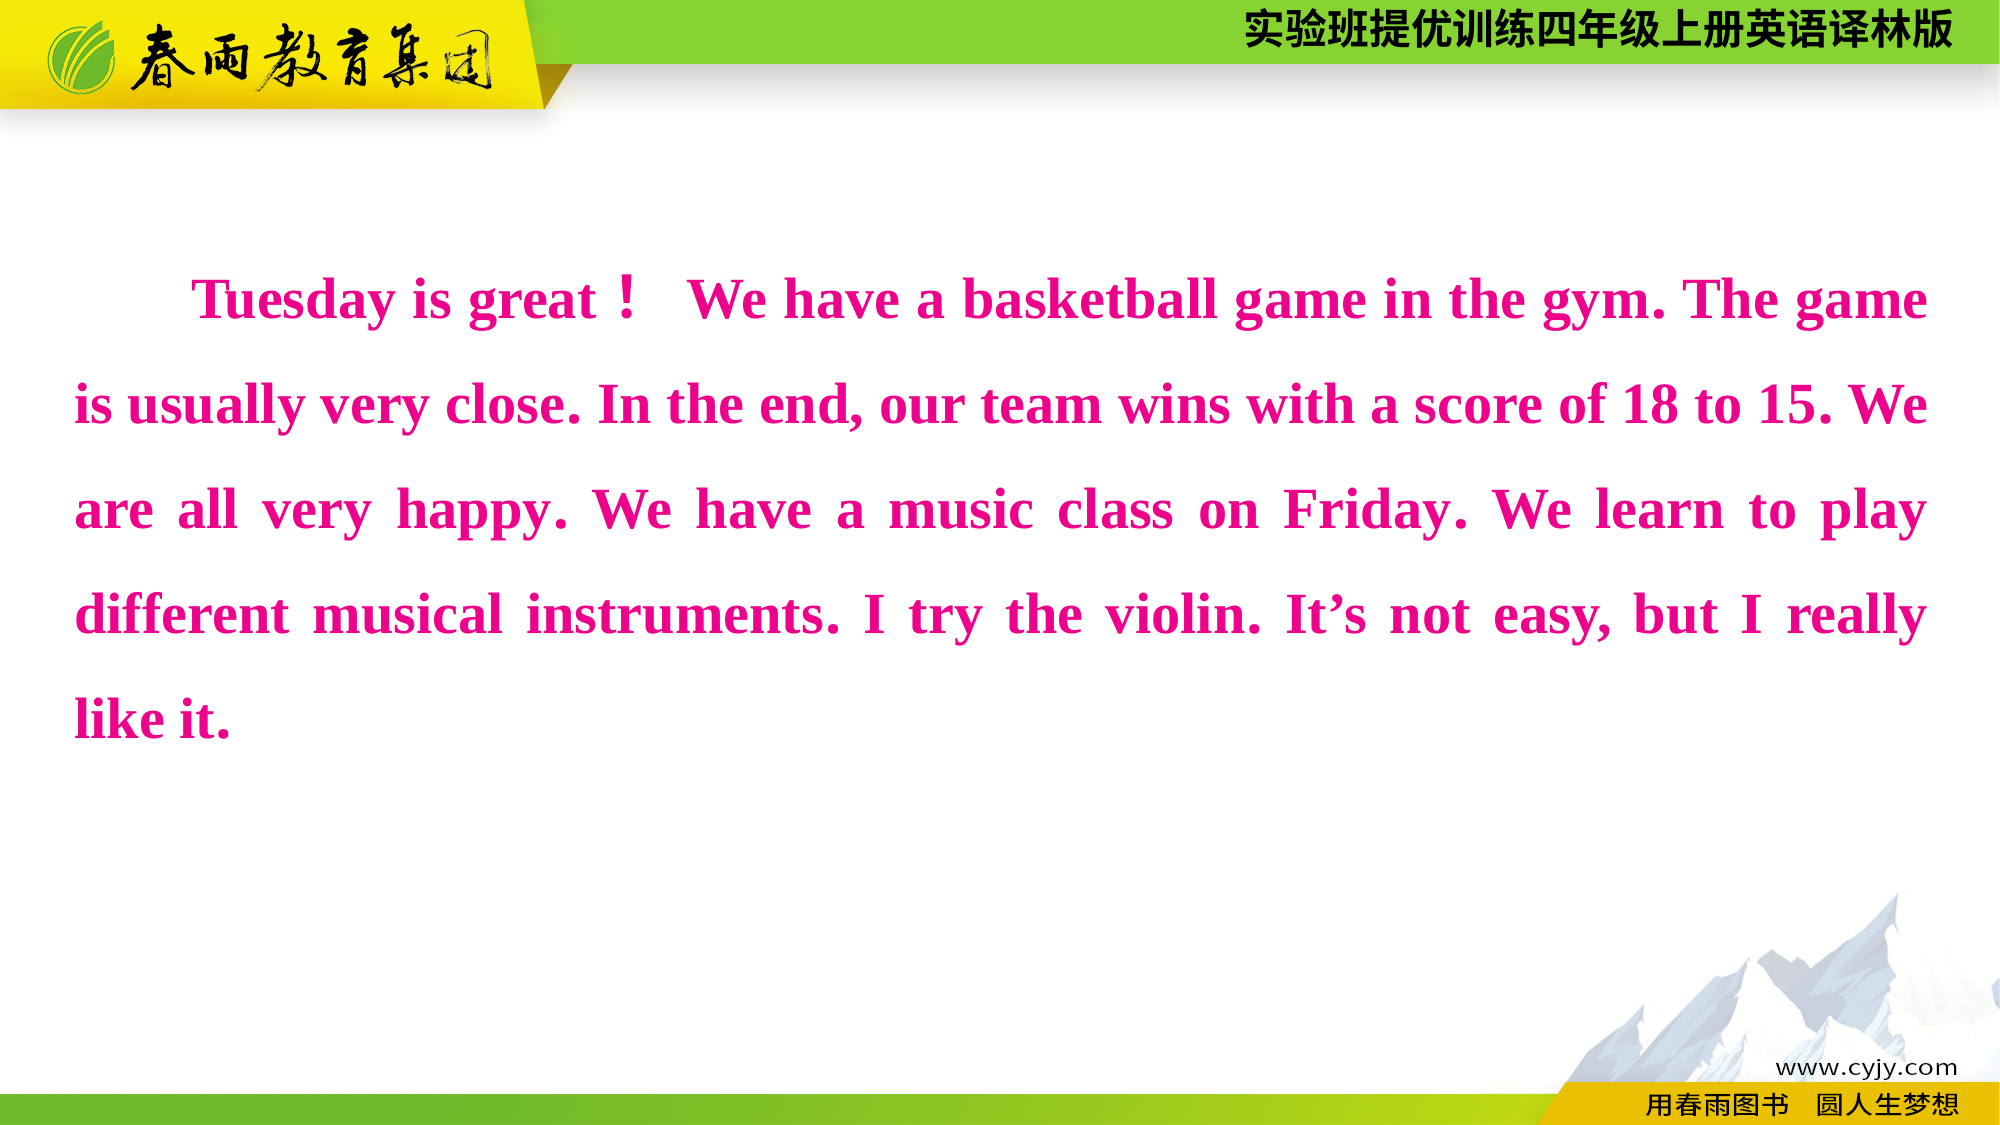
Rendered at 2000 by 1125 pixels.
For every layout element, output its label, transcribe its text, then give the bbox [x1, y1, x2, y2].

picture [0, 0, 2000, 1125]
list Tuesday is great！We have a basketball game in the gym. The game is usually very close. In the end, our team wins with a score of 18 to 15. We are all very happy. We have a music class on Friday. We learn to play different musical instruments. I try the violin. It’s not easy, but I really like it. [59, 218, 1944, 764]
